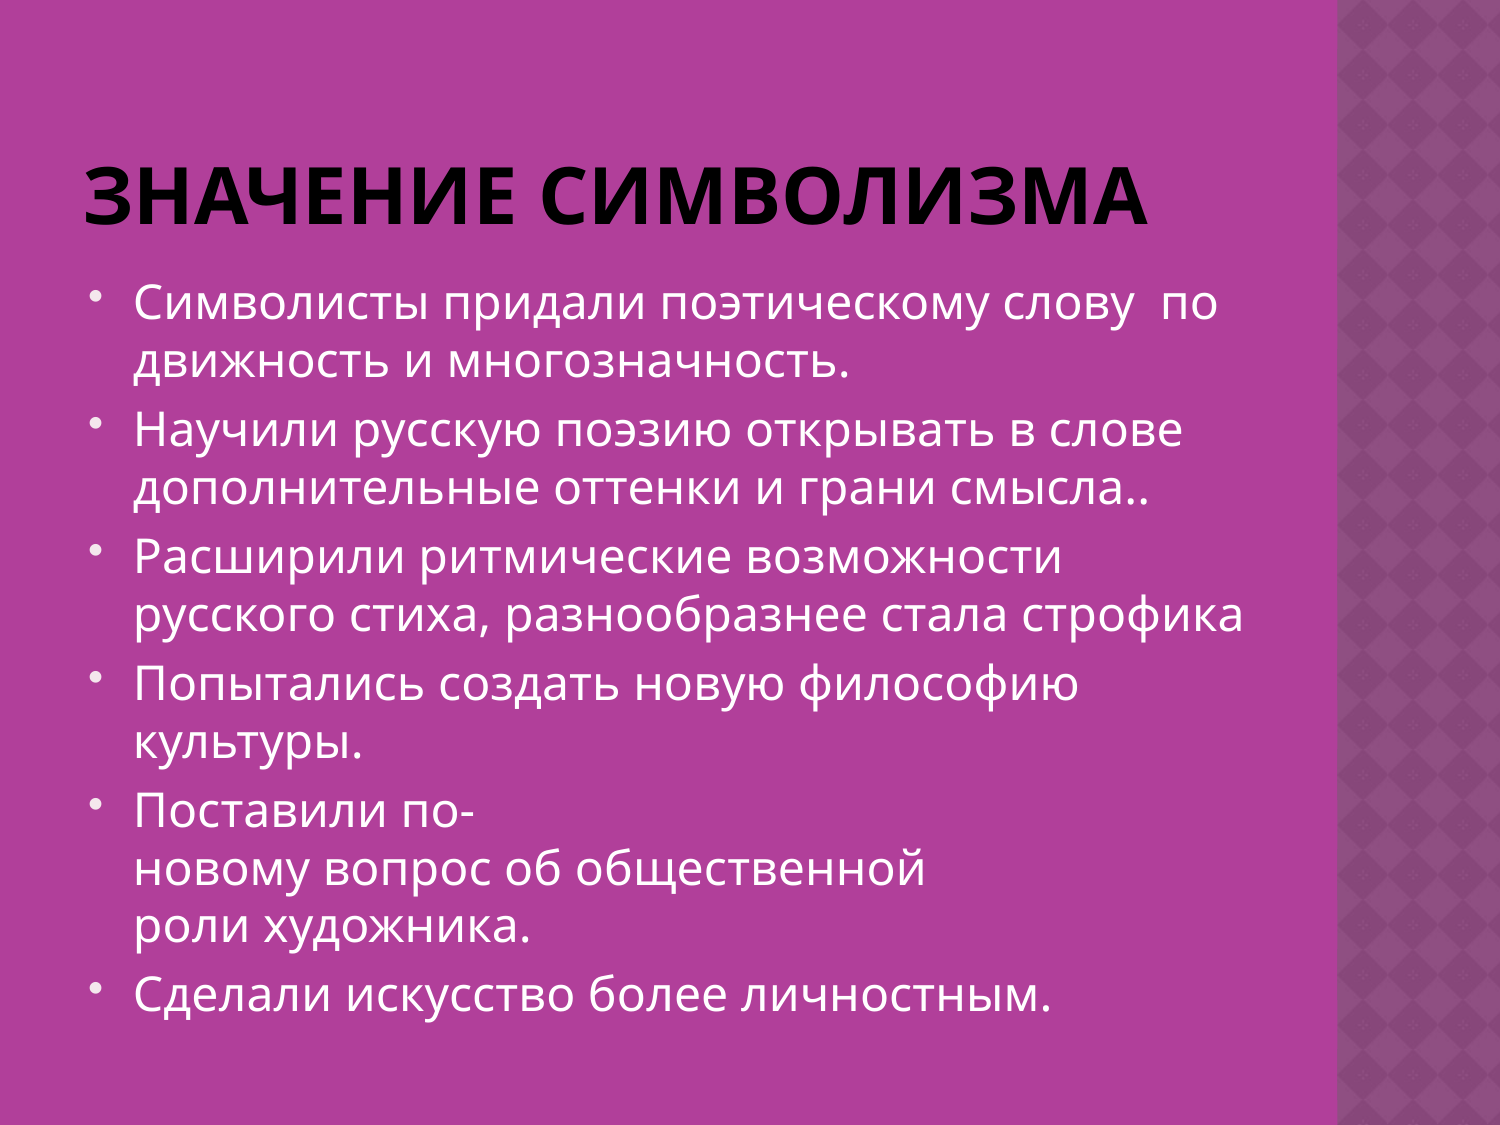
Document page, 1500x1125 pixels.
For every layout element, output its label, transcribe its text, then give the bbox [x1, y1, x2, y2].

list Символисты придали поэтическому слову подвижность и многозначность. Научили русскую поэзию открывать в слове дополнительные оттенки и грани смысла.. Расширили ритмические возможности русского стиха, разнообразнее стала строфика Попытались создать новую философию культуры. Поставили по-новому вопрос об общественной роли художника. Сделали искусство более личностным. [75, 264, 1263, 1059]
title Значение символизма [75, 52, 1263, 240]
